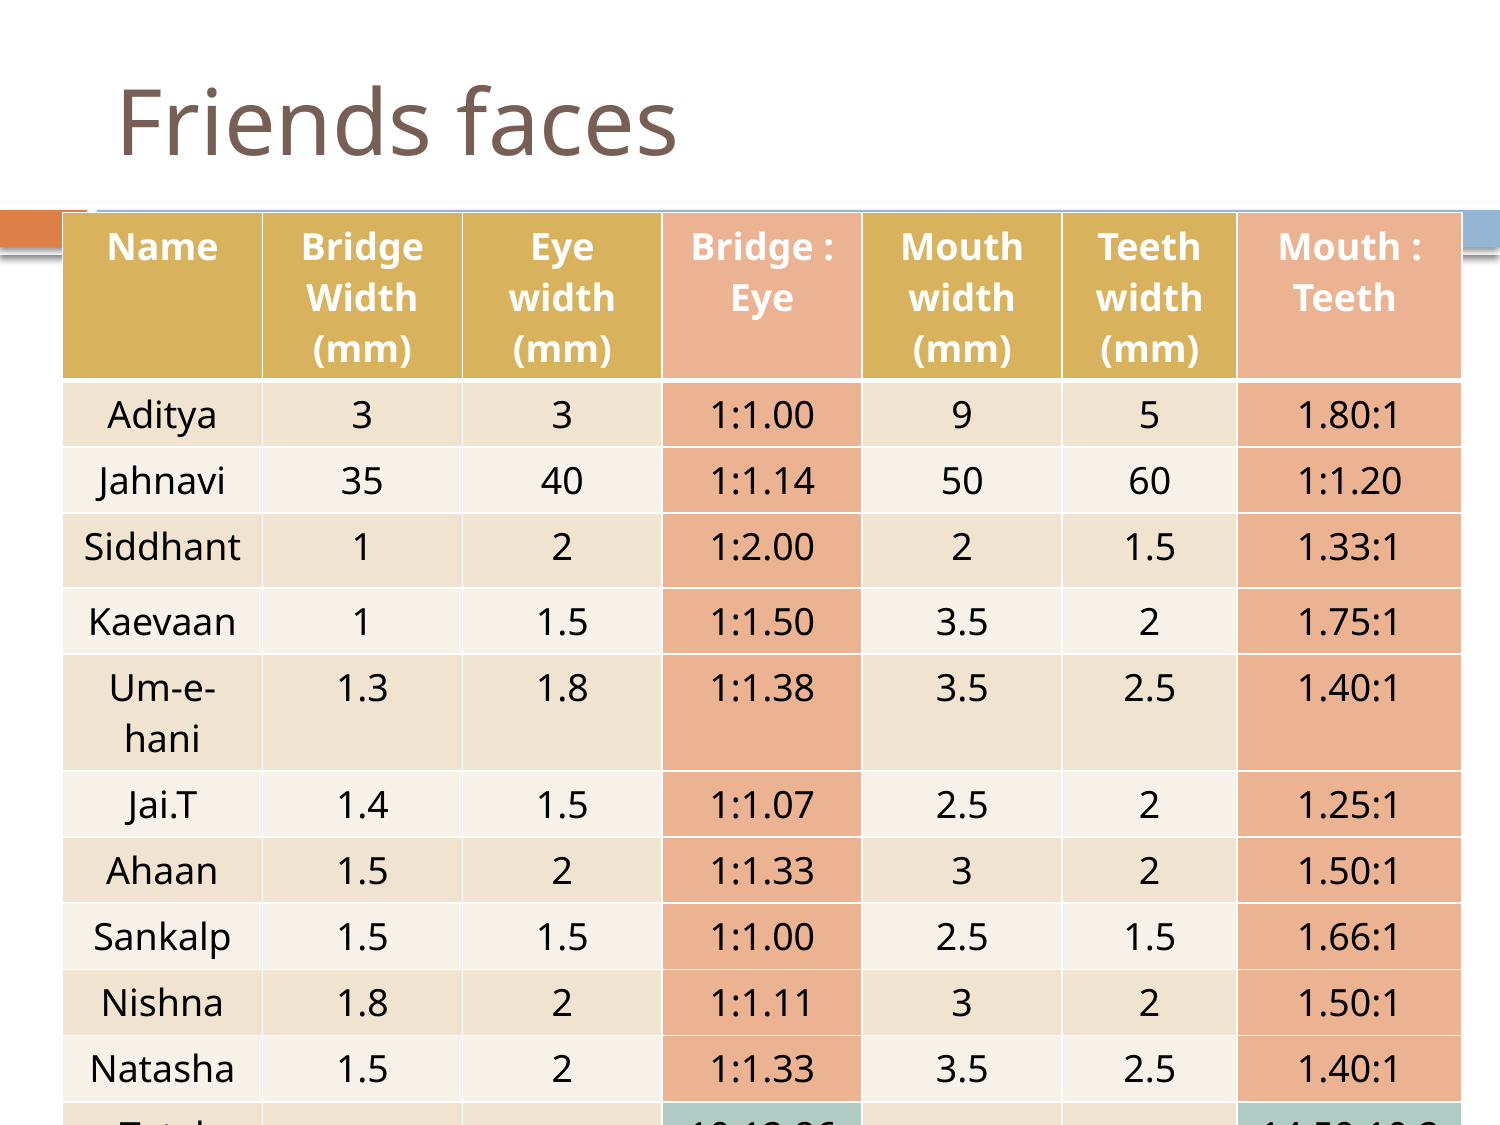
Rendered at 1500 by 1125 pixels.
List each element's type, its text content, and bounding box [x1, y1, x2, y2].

table_cell Total [63, 1103, 262, 1125]
table_header Bridge : Eye [663, 213, 861, 378]
table_cell - [863, 1103, 1061, 1125]
table_cell 1:1.14 [663, 448, 861, 512]
table_cell Aditya [63, 383, 262, 446]
table_cell 2.5 [863, 904, 1061, 969]
table_cell 2 [463, 514, 661, 587]
table_cell 1:1.38 [663, 655, 861, 770]
table_cell 1.66:1 [1238, 904, 1461, 969]
table_cell 2.5 [1063, 1036, 1236, 1101]
table_cell 1.40:1 [1238, 655, 1461, 770]
table_cell 1.75:1 [1238, 589, 1461, 653]
table_cell 1.33:1 [1238, 514, 1461, 587]
table_header Mouth width (mm) [863, 213, 1061, 378]
table_cell 1.5 [1063, 514, 1236, 587]
table_cell 35 [263, 448, 462, 512]
table_cell 1.3 [263, 655, 462, 770]
table_cell 9 [863, 383, 1061, 446]
table_cell 3.5 [863, 1036, 1061, 1101]
table_cell 1.5 [263, 1036, 462, 1101]
table_cell 1:1.33 [663, 1036, 861, 1101]
table_cell 1:1.07 [663, 772, 861, 836]
table_cell Jahnavi [63, 448, 262, 512]
table_cell 50 [863, 448, 1061, 512]
table_header Eye width (mm) [463, 213, 661, 378]
table_cell 1.5 [263, 904, 462, 969]
table_cell 1:1.50 [663, 589, 861, 653]
table_cell 1.5 [463, 772, 661, 836]
table_cell 1.8 [263, 970, 462, 1035]
table_cell 2 [1063, 589, 1236, 653]
table_cell 3 [263, 383, 462, 446]
table_cell 1:1.20 [1238, 448, 1461, 512]
table_cell 3 [863, 970, 1061, 1035]
table_cell 2 [863, 514, 1061, 587]
table_cell 1:1.00 [663, 383, 861, 446]
table_cell 5 [1063, 383, 1236, 446]
table_cell 40 [463, 448, 661, 512]
table_cell Natasha [63, 1036, 262, 1101]
table_cell 3.5 [863, 589, 1061, 653]
table_cell 1.8 [463, 655, 661, 770]
table_cell - [463, 1103, 661, 1125]
table_cell 2 [1063, 838, 1236, 902]
table_cell 3 [863, 838, 1061, 902]
table_cell 60 [1063, 448, 1236, 512]
table_cell - [1063, 1103, 1236, 1125]
table_header Bridge Width (mm) [263, 213, 462, 378]
table_cell 1.50:1 [1238, 970, 1461, 1035]
table_cell Sankalp [63, 904, 262, 969]
table_cell 1 [263, 514, 462, 587]
table_cell 1.5 [463, 904, 661, 969]
table_header Mouth : Teeth [1238, 213, 1461, 378]
table_cell 1.80:1 [1238, 383, 1461, 446]
table_cell - [263, 1103, 462, 1125]
table_cell 1.5 [463, 589, 661, 653]
table_cell 3 [463, 383, 661, 446]
table_cell Um-e-hani [63, 655, 262, 770]
table_cell 1:1.00 [663, 904, 861, 969]
table_cell Siddhant [63, 514, 262, 587]
table_cell 2 [1063, 970, 1236, 1035]
table_cell 1:2.00 [663, 514, 861, 587]
table_cell 2 [463, 1036, 661, 1101]
table_header Name [63, 213, 262, 378]
table_cell Ahaan [63, 838, 262, 902]
table_cell Nishna [63, 970, 262, 1035]
table_cell 1.50:1 [1238, 838, 1461, 902]
table_cell 1:1.33 [663, 838, 861, 902]
title Friends faces [100, 37, 1438, 200]
table_cell 2 [1063, 772, 1236, 836]
table_cell 2 [463, 838, 661, 902]
table_cell 3.5 [863, 655, 1061, 770]
table_header Teeth width (mm) [1063, 213, 1236, 378]
table_cell 1.4 [263, 772, 462, 836]
table_cell 2 [463, 970, 661, 1035]
table_cell 1.5 [1063, 904, 1236, 969]
table_cell 1:1.11 [663, 970, 861, 1035]
table_cell 14.59:10.20 [1238, 1103, 1461, 1125]
table_cell 1.5 [263, 838, 462, 902]
table_cell Kaevaan [63, 589, 262, 653]
table_cell 2.5 [1063, 655, 1236, 770]
table_cell 1.40:1 [1238, 1036, 1461, 1101]
table_cell Jai.T [63, 772, 262, 836]
table_cell 1.25:1 [1238, 772, 1461, 836]
table_cell 2.5 [863, 772, 1061, 836]
table_cell 1 [263, 589, 462, 653]
table_cell 10:12.86 [663, 1103, 861, 1125]
